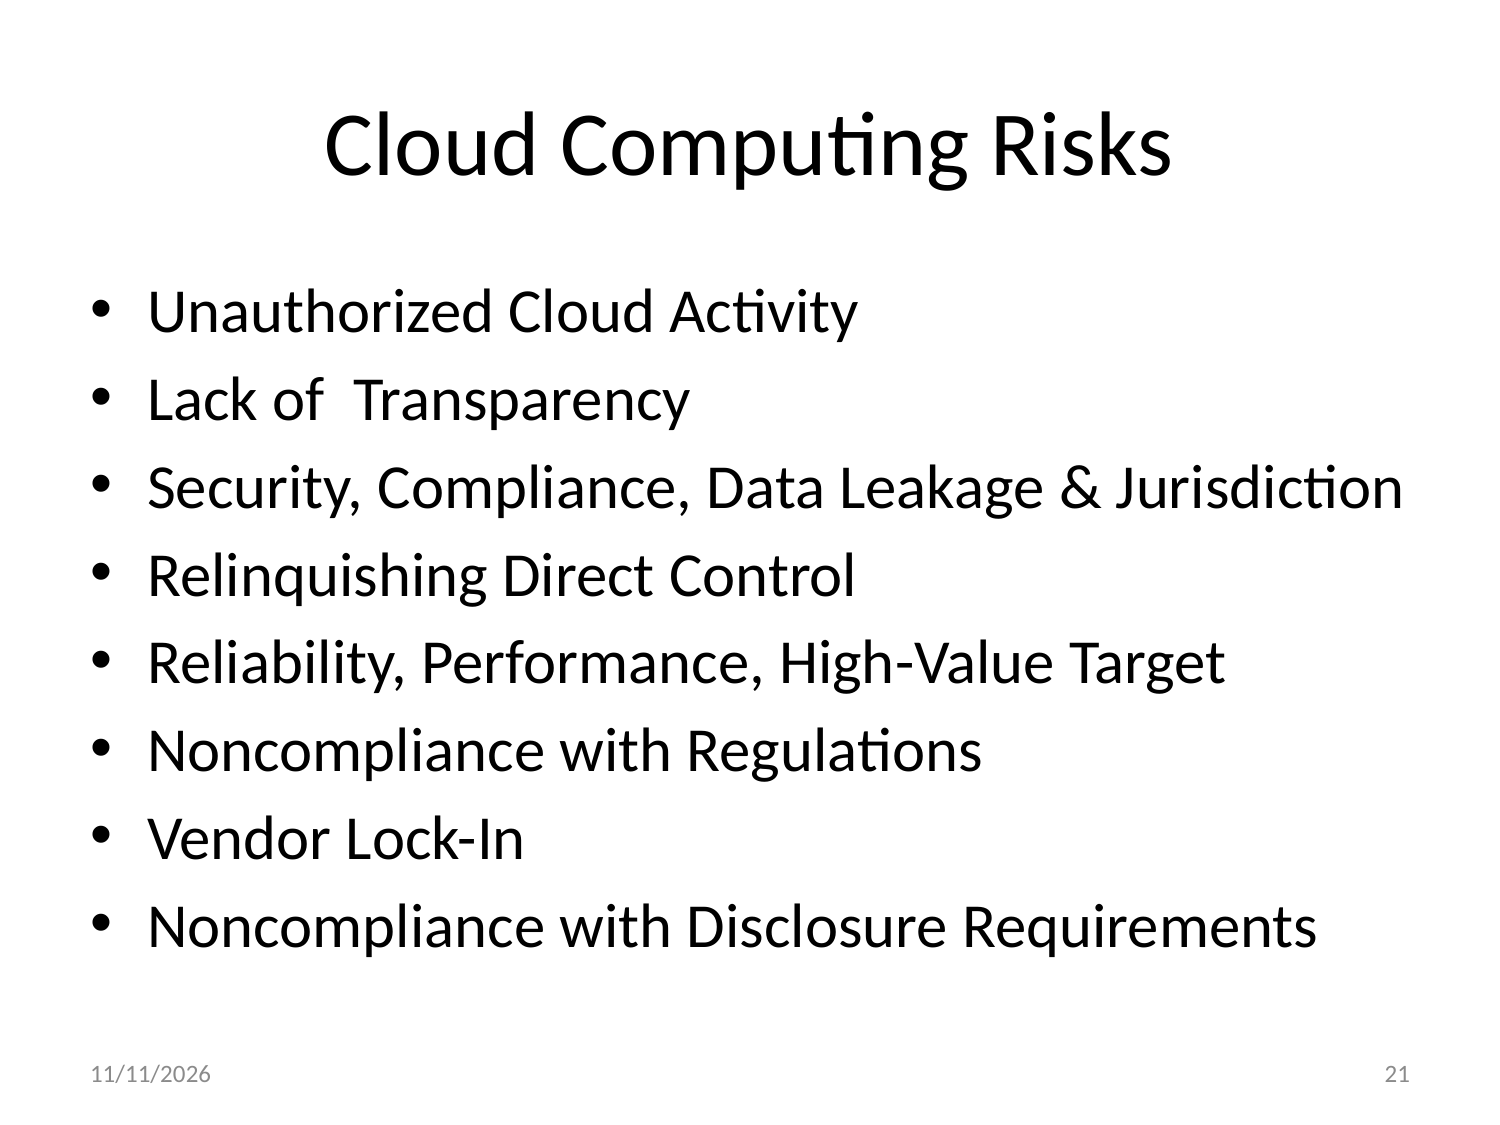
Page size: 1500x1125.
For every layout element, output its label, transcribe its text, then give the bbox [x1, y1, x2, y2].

list Unauthorized Cloud Activity Lack of Transparency Security, Compliance, Data Leakage & Jurisdiction Relinquishing Direct Control Reliability, Performance, High-Value Target Noncompliance with Regulations Vendor Lock-In Noncompliance with Disclosure Requirements [75, 262, 1425, 1005]
slide_number 21 [1074, 1042, 1425, 1103]
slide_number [75, 1042, 425, 1103]
title Cloud Computing Risks [75, 45, 1425, 233]
